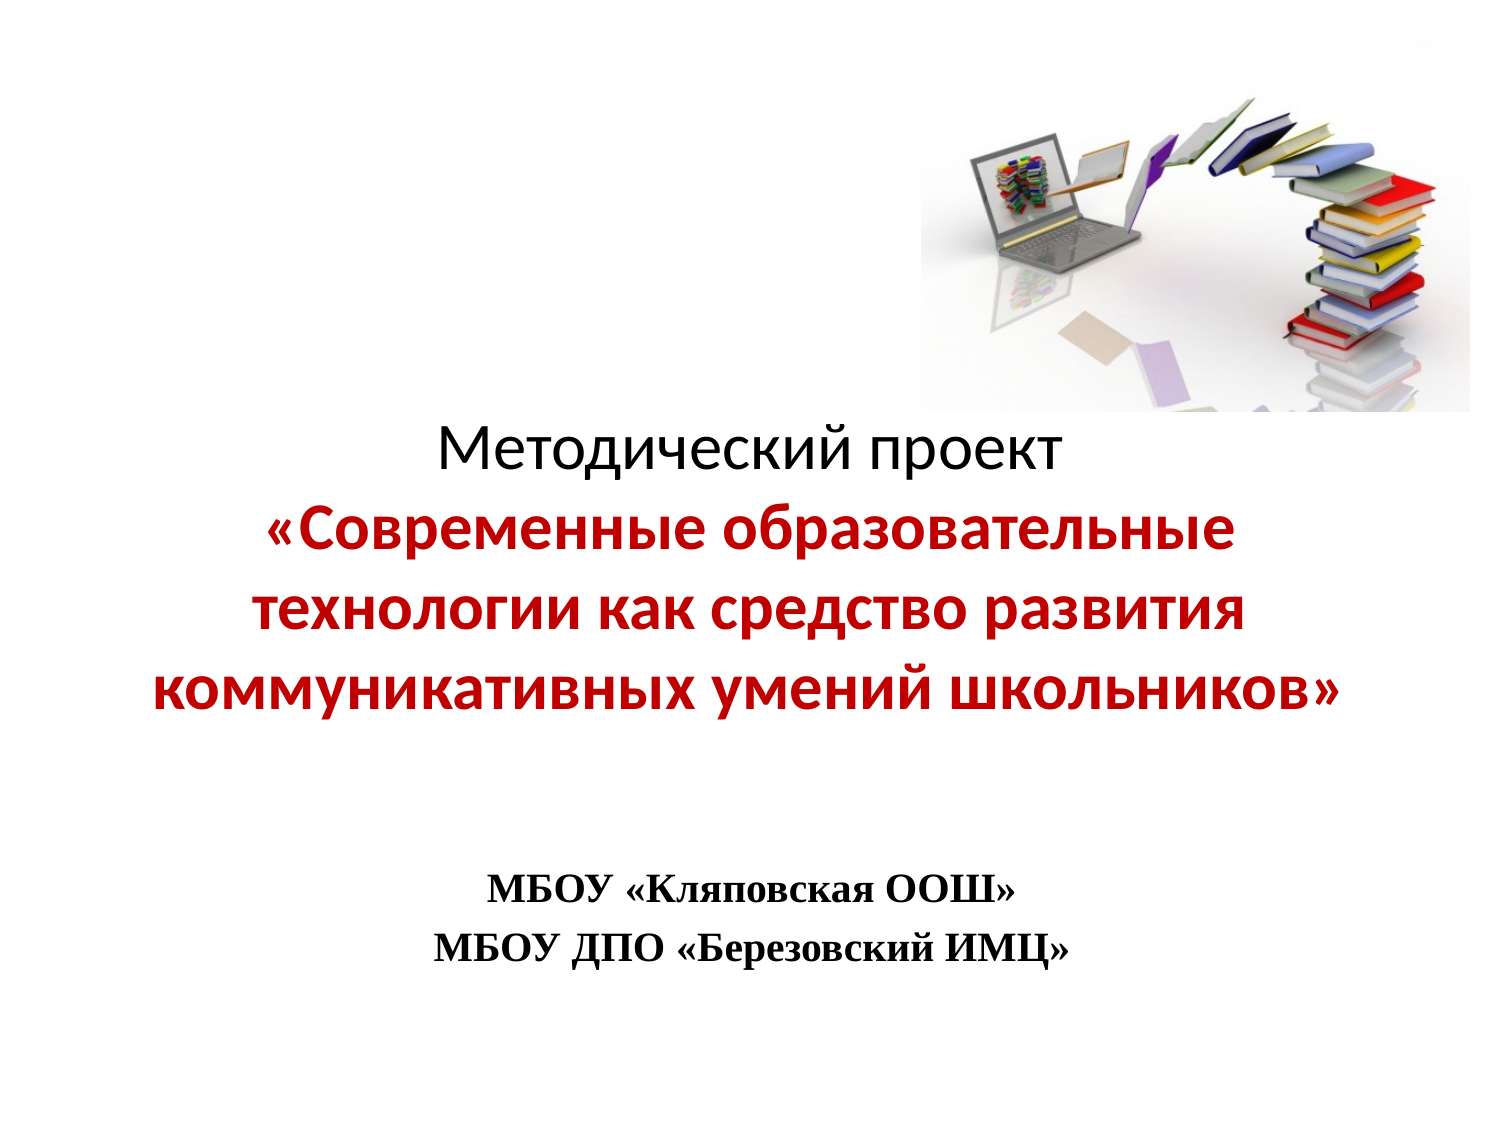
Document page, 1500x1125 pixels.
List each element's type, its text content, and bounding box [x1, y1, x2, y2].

subtitle МБОУ «Кляповская ООШ» МБОУ ДПО «Березовский ИМЦ» [82, 775, 1422, 1063]
picture [920, 0, 1470, 412]
title Методический проект «Современные образовательные технологии как средство развития коммуникативных умений школьников» [112, 351, 1388, 774]
